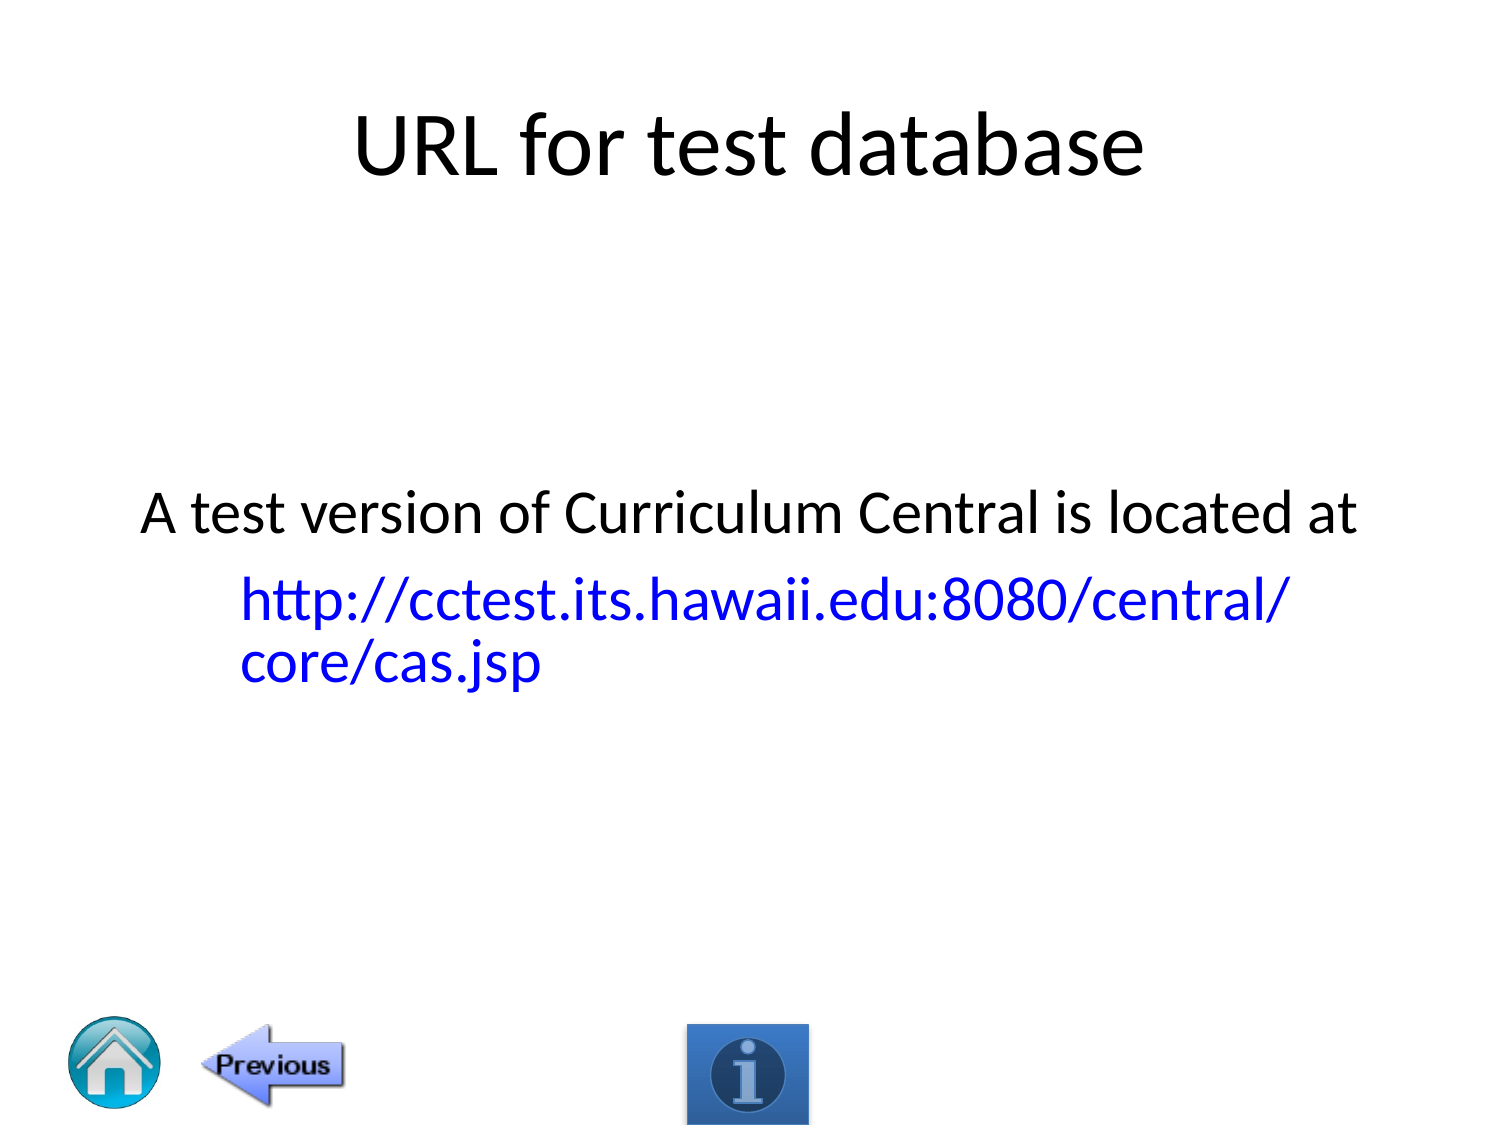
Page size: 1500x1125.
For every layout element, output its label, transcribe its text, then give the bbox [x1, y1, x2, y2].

title URL for test database [75, 45, 1425, 233]
text_box A test version of Curriculum Central is located at [112, 387, 1388, 629]
text_box http://cctest.its.hawaii.edu:8080/central/core/cas.jsp [225, 549, 1313, 750]
picture [200, 1023, 350, 1113]
text_box [687, 1024, 809, 1125]
picture [62, 1009, 166, 1113]
